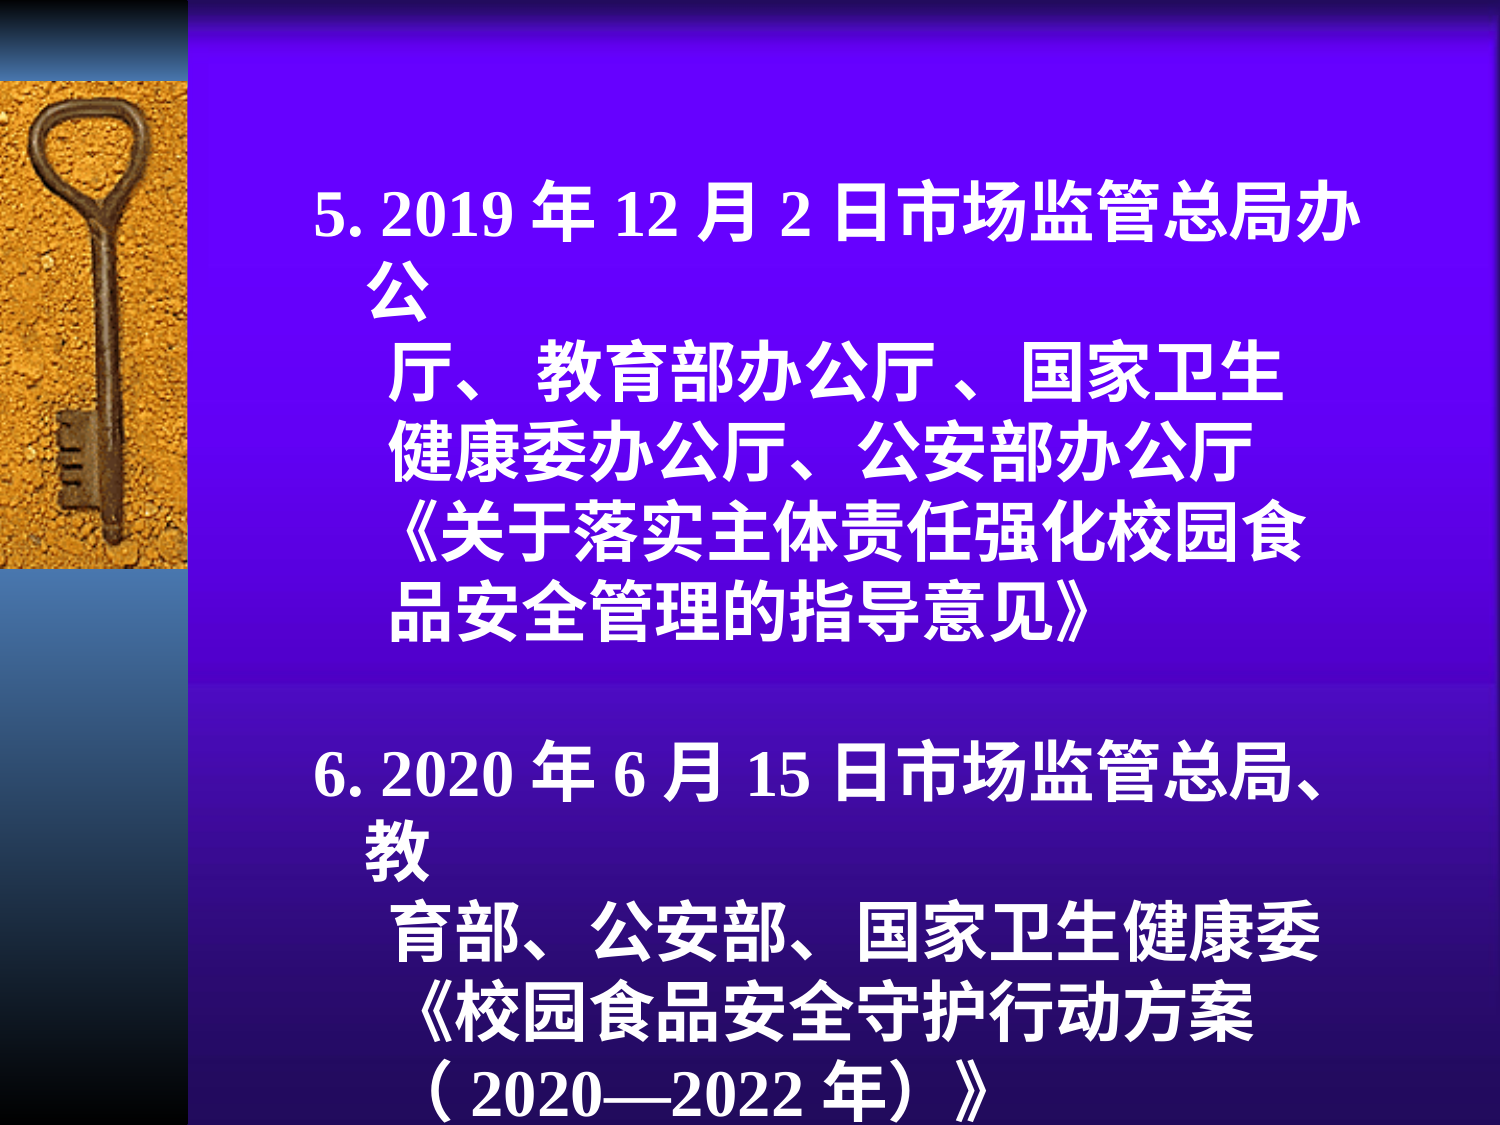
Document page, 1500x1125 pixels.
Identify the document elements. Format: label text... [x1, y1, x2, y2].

picture [0, 0, 1500, 1125]
text_box 5. 2019年12月2日市场监管总局办公 厅、 教育部办公厅 、国家卫生 健康委办公厅、公安部办公厅 《关于落实主体责任强化校园食 品安全管理的指导意见》 6. 2020年6月15日市场监管总局、教 育部、公安部、国家卫生健康委 《校园食品安全守护行动方案 （2020—2022年）》 [265, 42, 1424, 1125]
